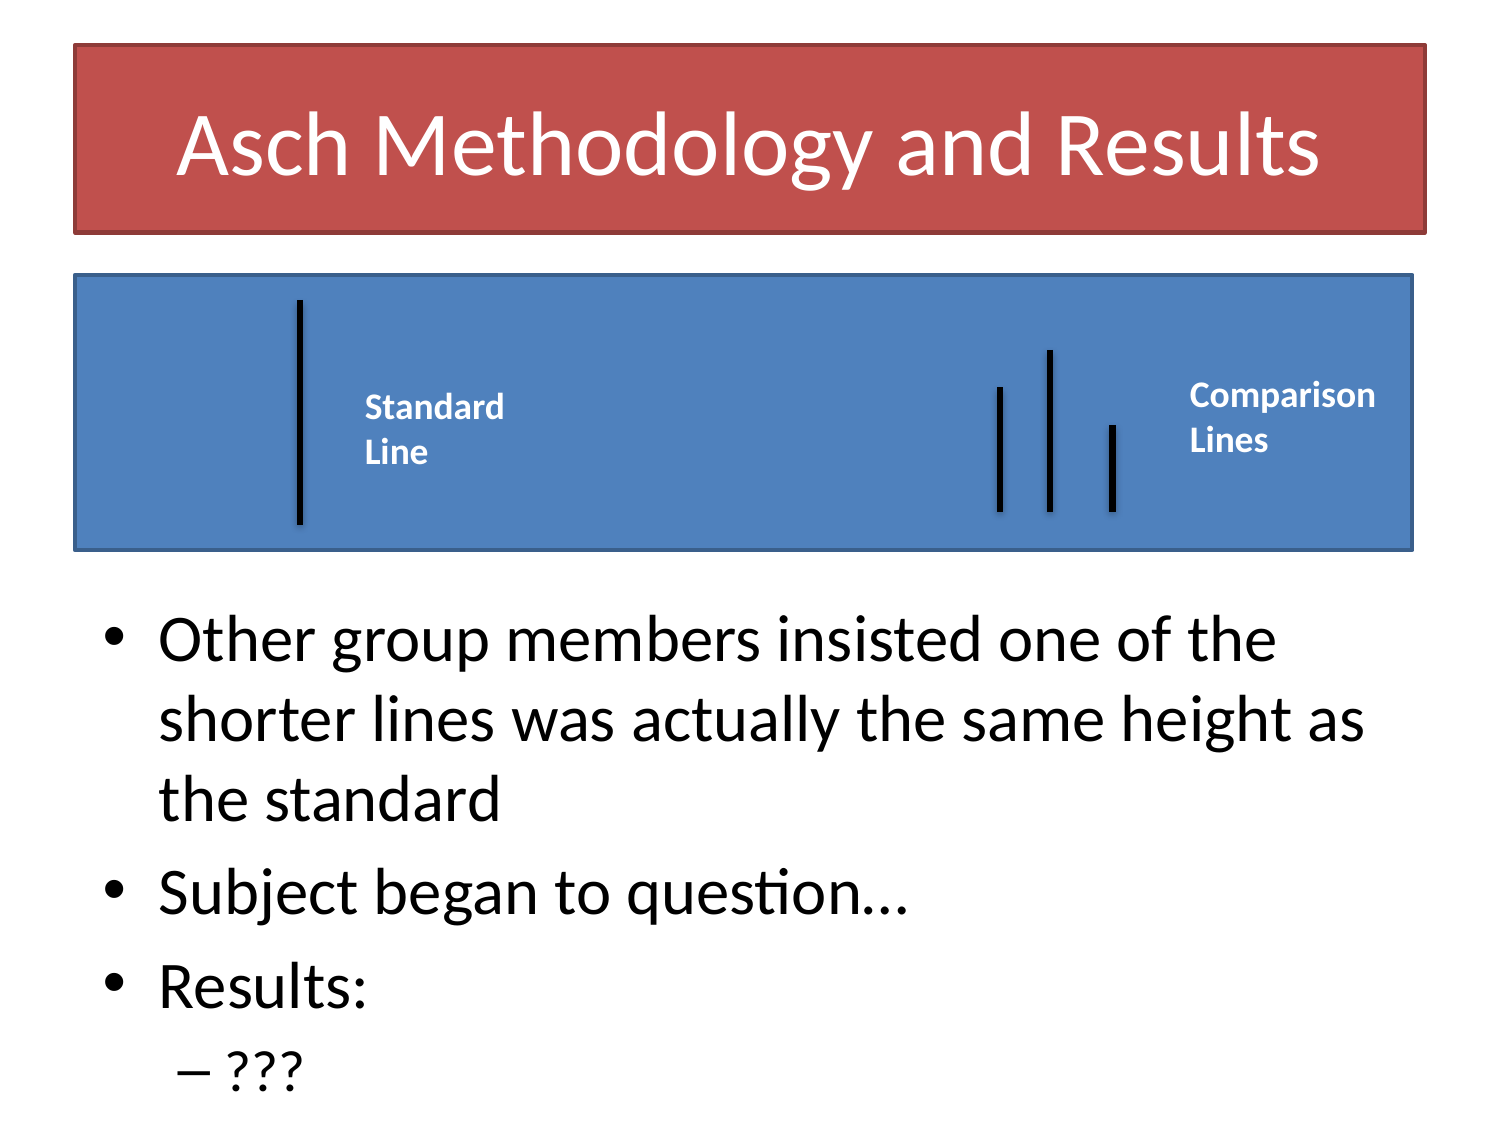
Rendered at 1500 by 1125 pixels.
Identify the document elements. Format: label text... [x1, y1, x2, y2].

list Other group members insisted one of the shorter lines was actually the same height as the standard Subject began to question… Results: ??? [87, 587, 1438, 1125]
title Asch Methodology and Results [73, 43, 1427, 235]
text_box Comparison Lines [1174, 362, 1400, 468]
text_box [73, 273, 1414, 552]
text_box Standard Line [350, 374, 550, 480]
